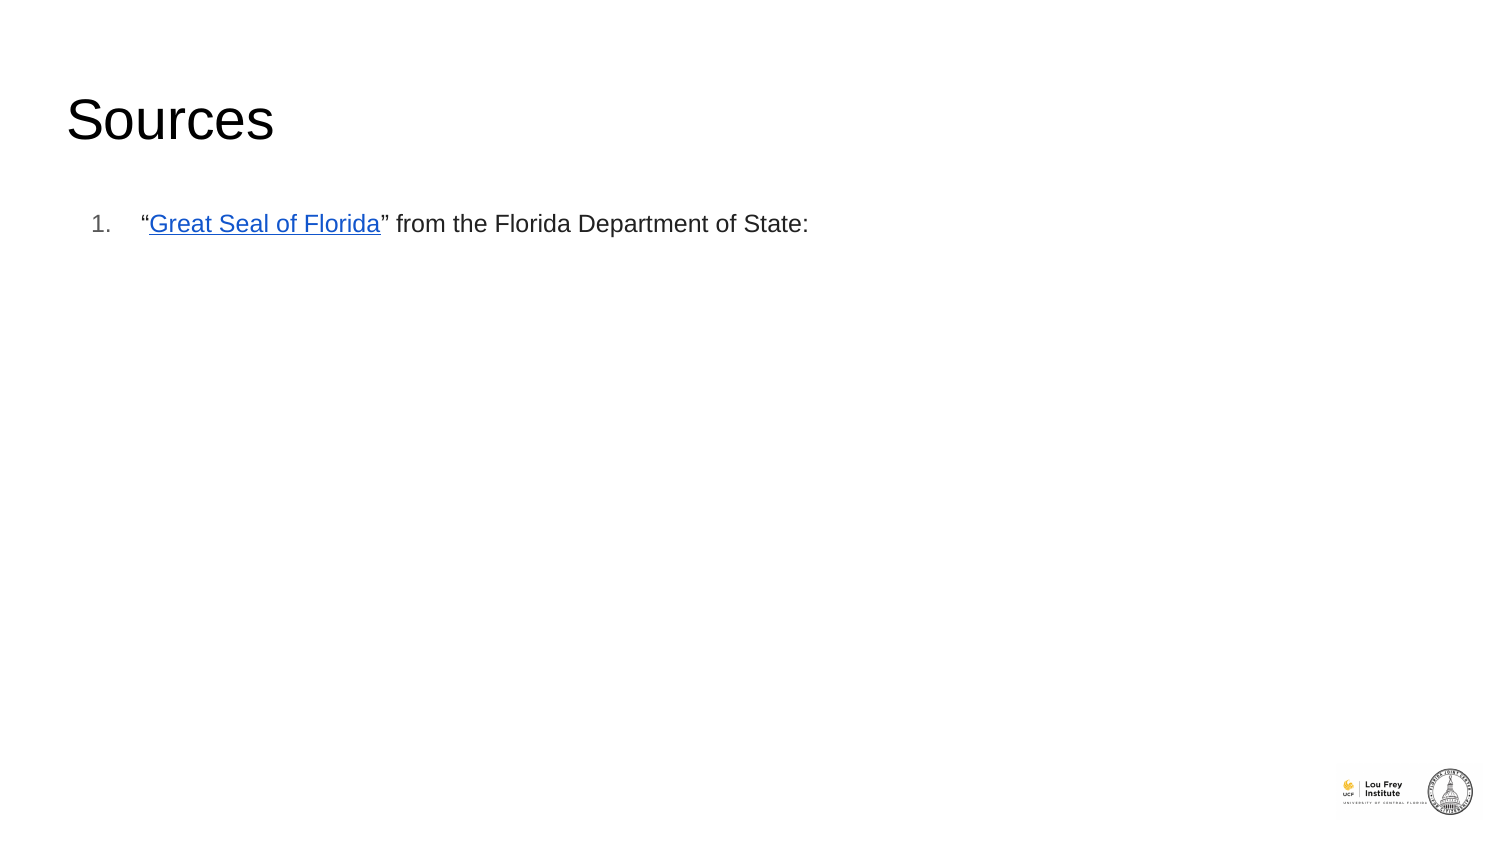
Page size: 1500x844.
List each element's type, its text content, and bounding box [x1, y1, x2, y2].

list “Great Seal of Florida” from the Florida Department of State: [51, 189, 1449, 750]
picture [1336, 763, 1483, 820]
title Sources [51, 72, 1449, 167]
